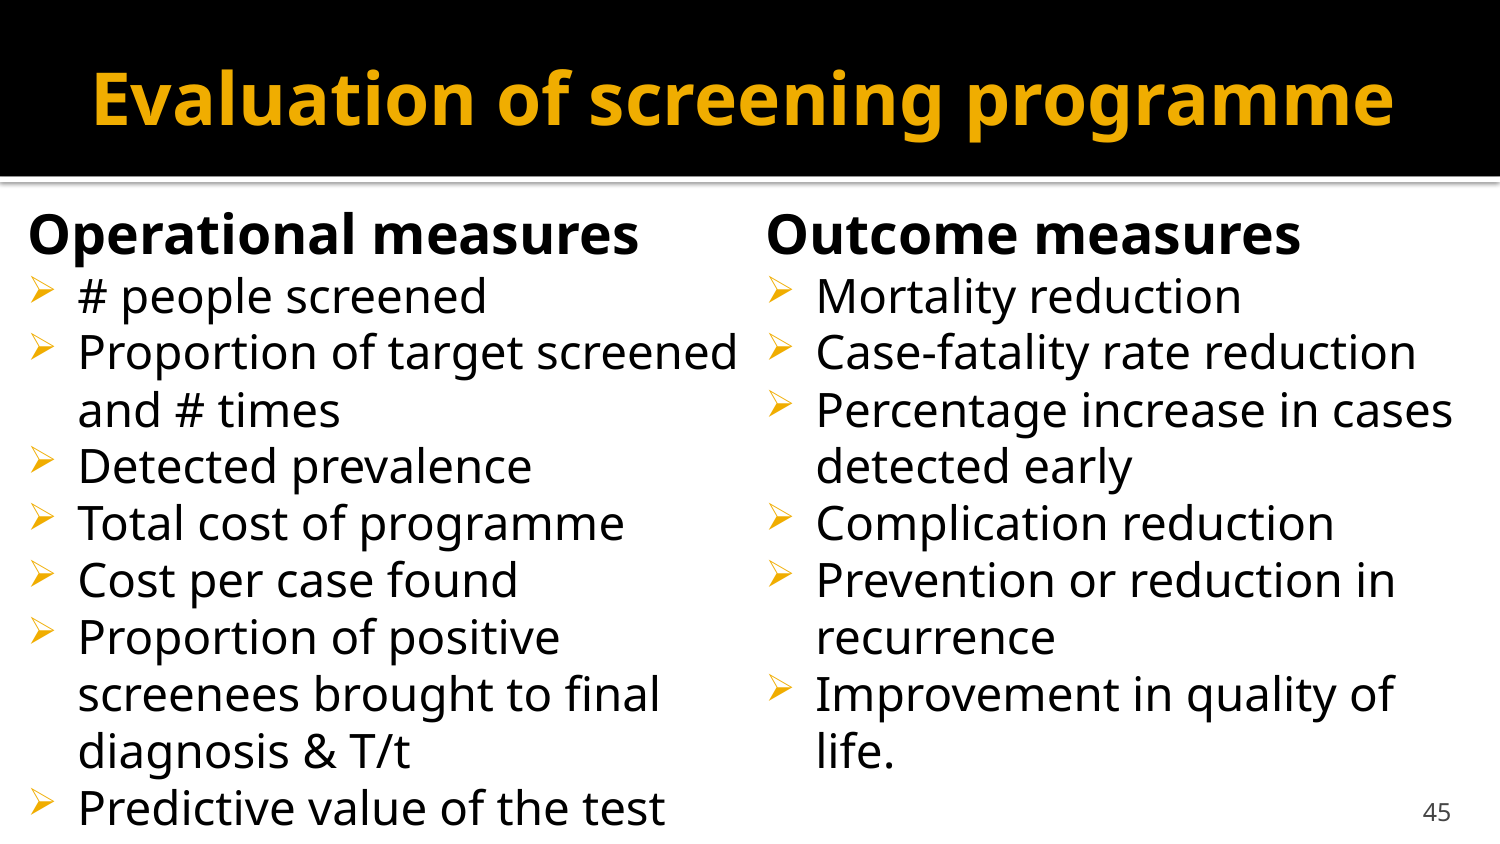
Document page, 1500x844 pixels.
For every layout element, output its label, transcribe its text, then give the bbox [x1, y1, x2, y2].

title Evaluation of screening programme [75, 19, 1425, 174]
list Operational measures # people screened Proportion of target screened and # times Detected prevalence Total cost of programme Cost per case found Proportion of positive screenees brought to final diagnosis & T/t Predictive value of the test Outcome measures Mortality reduction Case-fatality rate reduction Percentage increase in cases detected early Complication reduction Prevention or reduction in recurrence Improvement in quality of life. [0, 184, 1500, 844]
slide_number 45 [1345, 796, 1467, 831]
